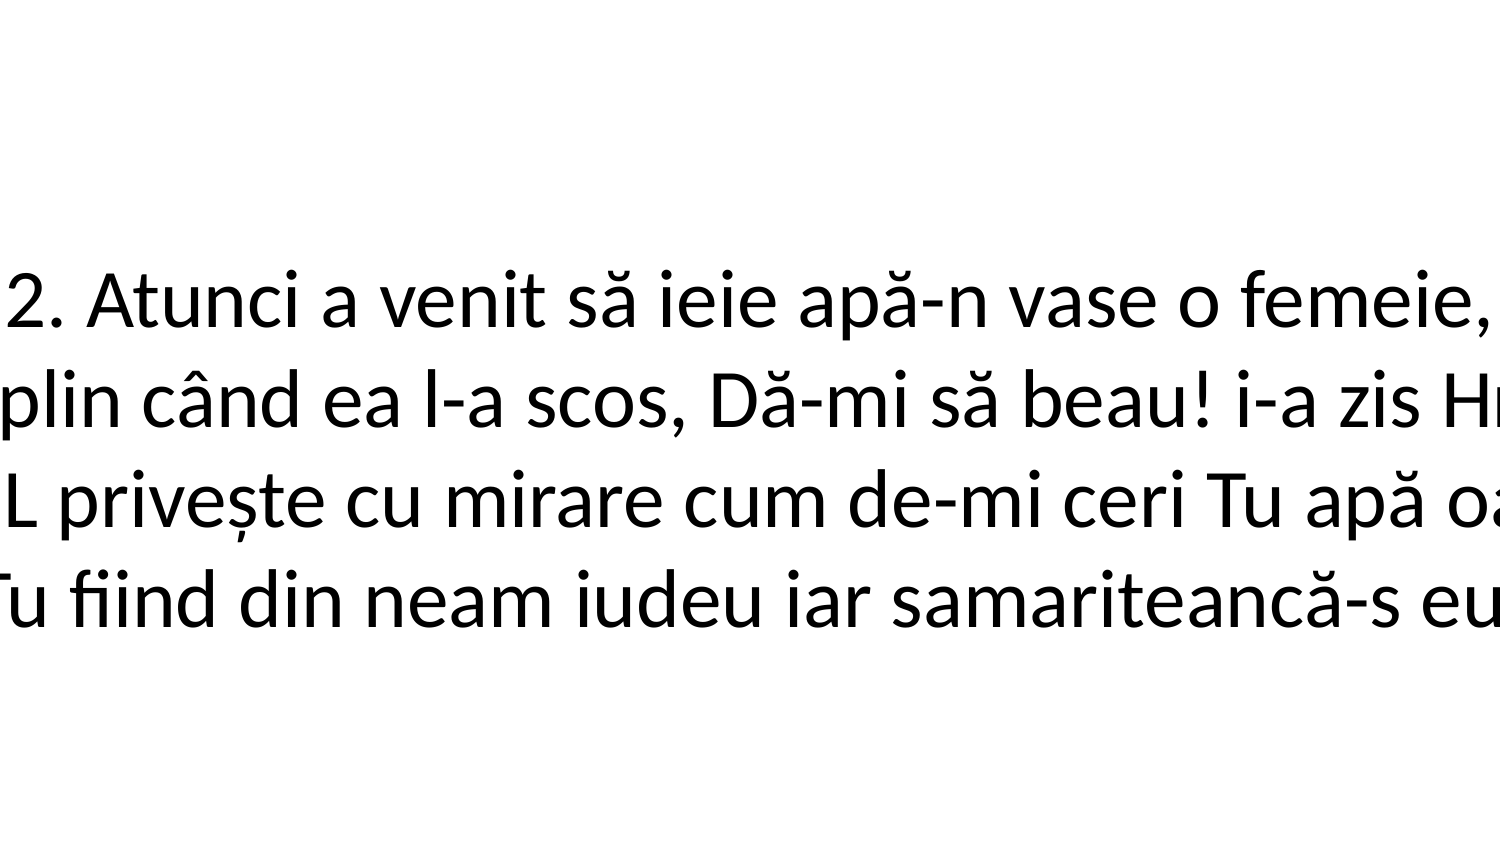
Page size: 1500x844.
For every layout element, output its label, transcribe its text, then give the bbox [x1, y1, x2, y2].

text_box 2. Atunci a venit să ieie apă-n vase o femeie, Vasul plin când ea l-a scos, Dă-mi să beau! i-a zis Hristos. Ea-L privește cu mirare cum de-mi ceri Tu apă oare Tu fiind din neam iudeu iar samariteancă-s eu. [0, 192, 1500, 652]
